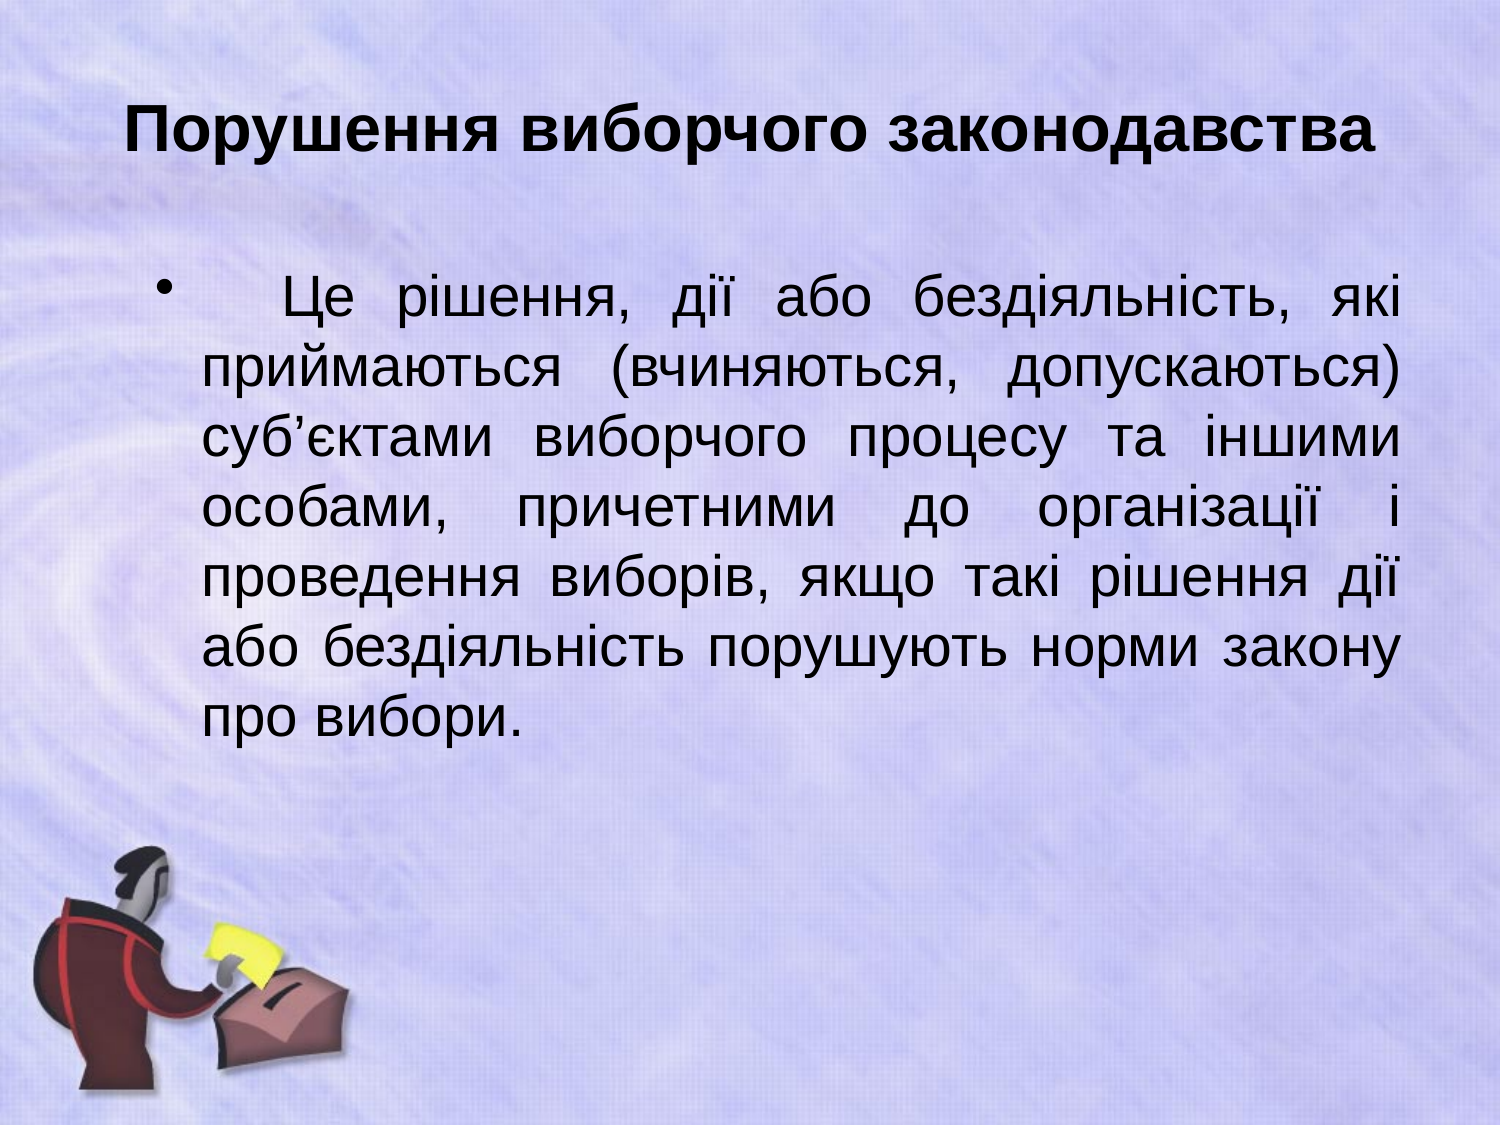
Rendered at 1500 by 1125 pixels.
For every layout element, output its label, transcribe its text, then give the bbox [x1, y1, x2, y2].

list Це рішення, дії або бездіяльність, які приймаються (вчиняються, допускаються) суб’єктами виборчого процесу та іншими особами, причетними до організації і проведення виборів, якщо такі рішення дії або бездіяльність порушують норми закону про вибори. [64, 168, 1418, 832]
picture [0, 0, 1500, 1125]
title Порушення виборчого законодавства [38, 44, 1480, 173]
